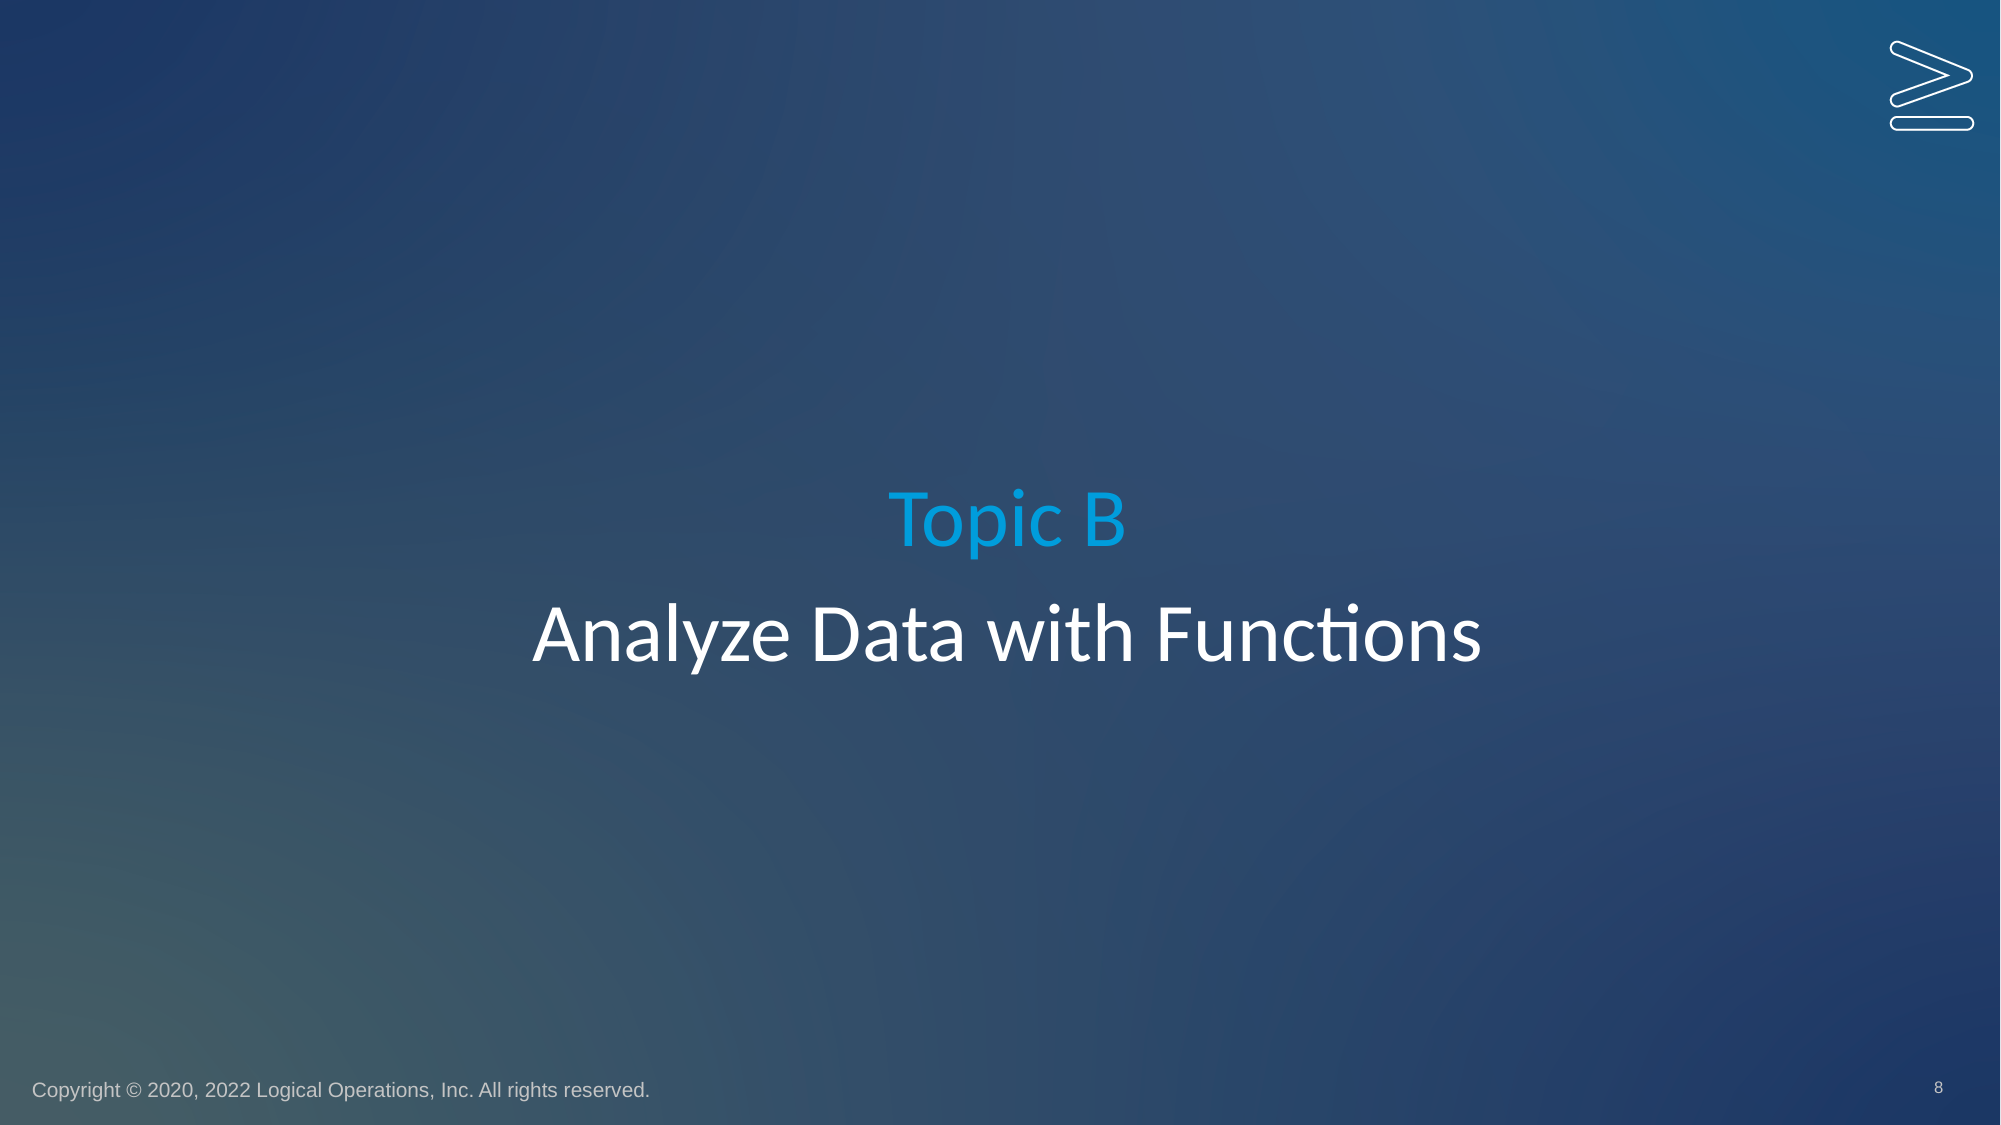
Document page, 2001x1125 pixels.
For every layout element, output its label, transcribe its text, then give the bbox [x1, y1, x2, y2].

list Topic B [157, 324, 1858, 571]
picture [0, 0, 2001, 1125]
slide_number 8 [1491, 1057, 1959, 1118]
title Analyze Data with Functions [157, 571, 1858, 795]
